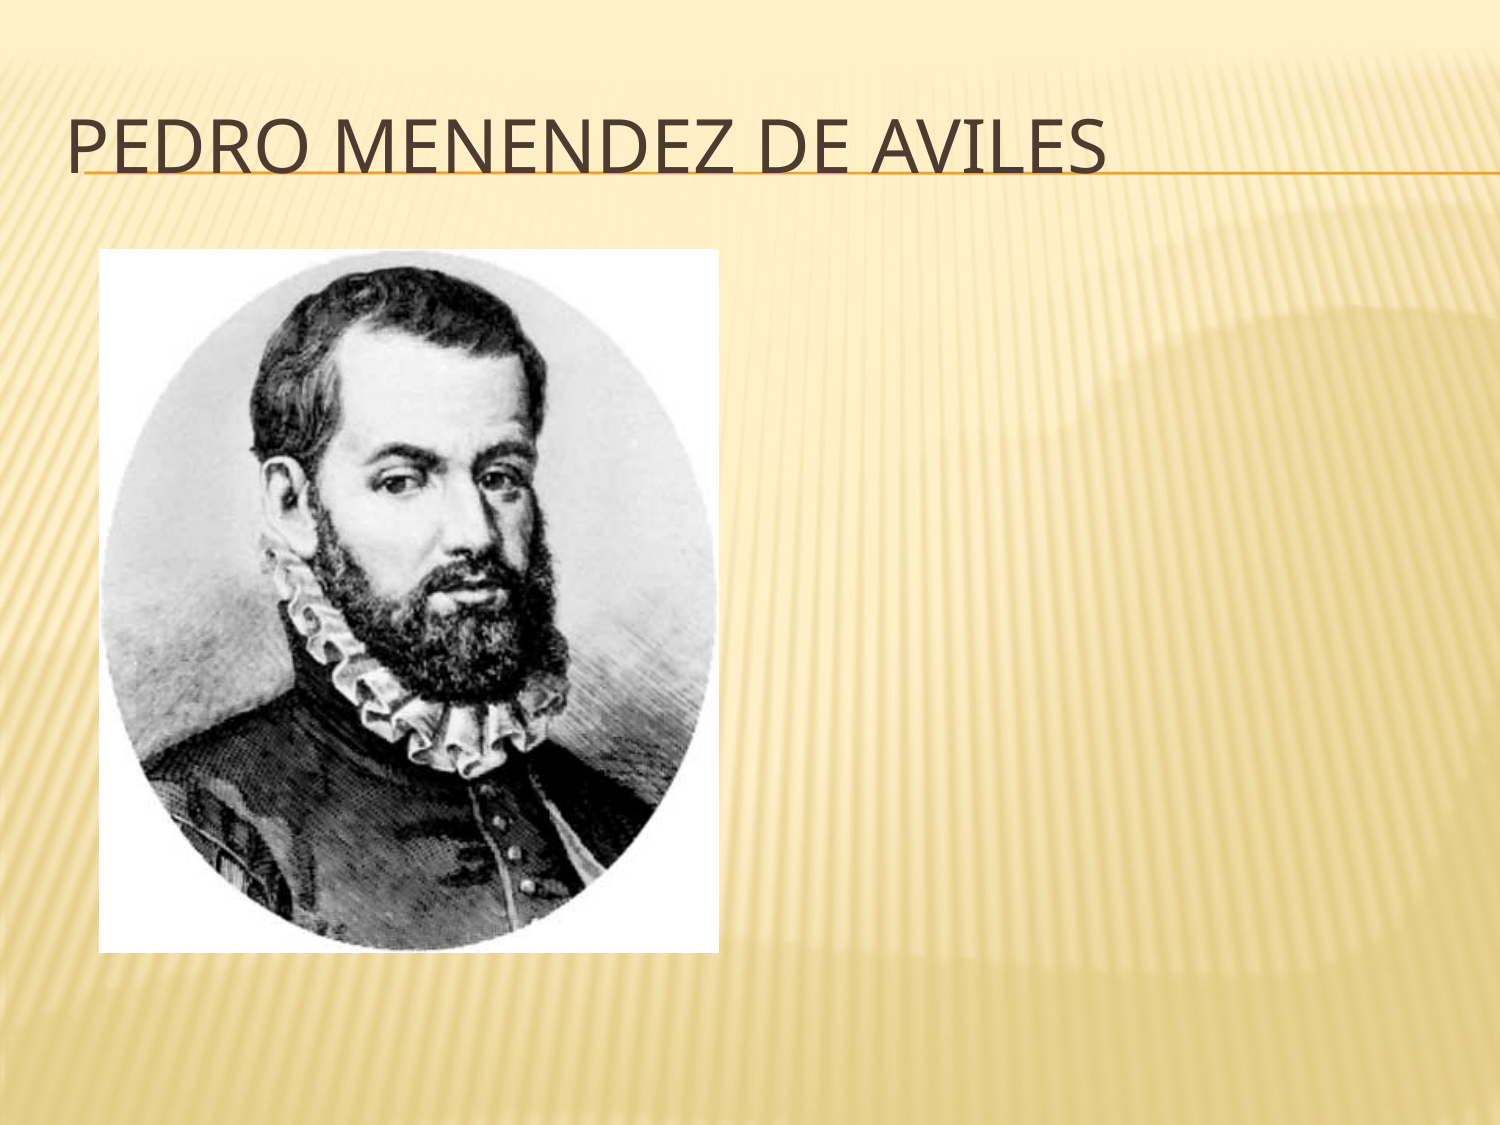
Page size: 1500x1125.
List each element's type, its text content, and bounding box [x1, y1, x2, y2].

title Pedro Menendez de Aviles [50, 75, 1475, 213]
picture [99, 249, 719, 954]
